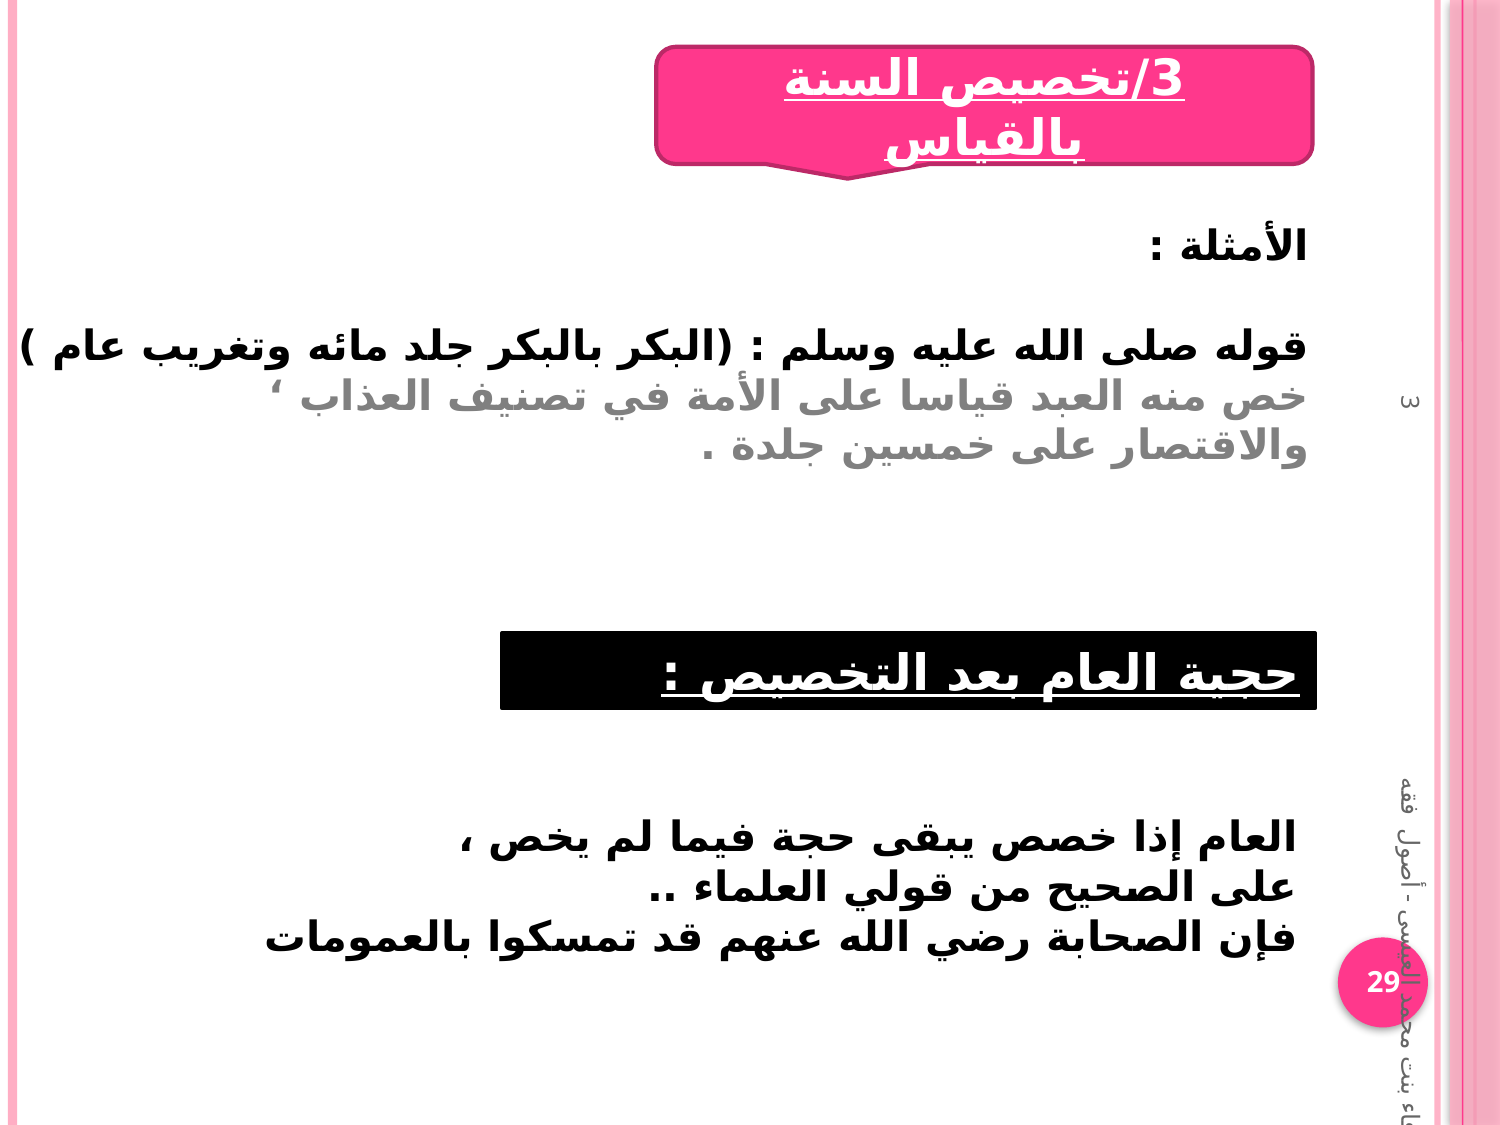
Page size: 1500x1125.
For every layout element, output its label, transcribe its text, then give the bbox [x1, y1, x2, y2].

text_box حجية العام بعد التخصيص : [500, 631, 1317, 710]
footer وفاء بنت محمد العيسى - أصول فقه 3 [1379, 380, 1440, 906]
text_box 3/تخصيص السنة بالقياس [654, 44, 1315, 181]
text_box العام إذا خصص يبقى حجة فيما لم يخص ، على الصحيح من قولي العلماء .. فإن الصحابة رضي الله عنهم قد تمسكوا بالعمومات [95, 801, 1313, 967]
slide_number 29 [1333, 940, 1434, 1027]
text_box الأمثلة : قوله صلى الله عليه وسلم : (البكر بالبكر جلد مائه وتغريب عام ) خص منه العبد قياسا على الأمة في تصنيف العذاب ‘ والاقتصار على خمسين جلدة . [0, 210, 1325, 581]
